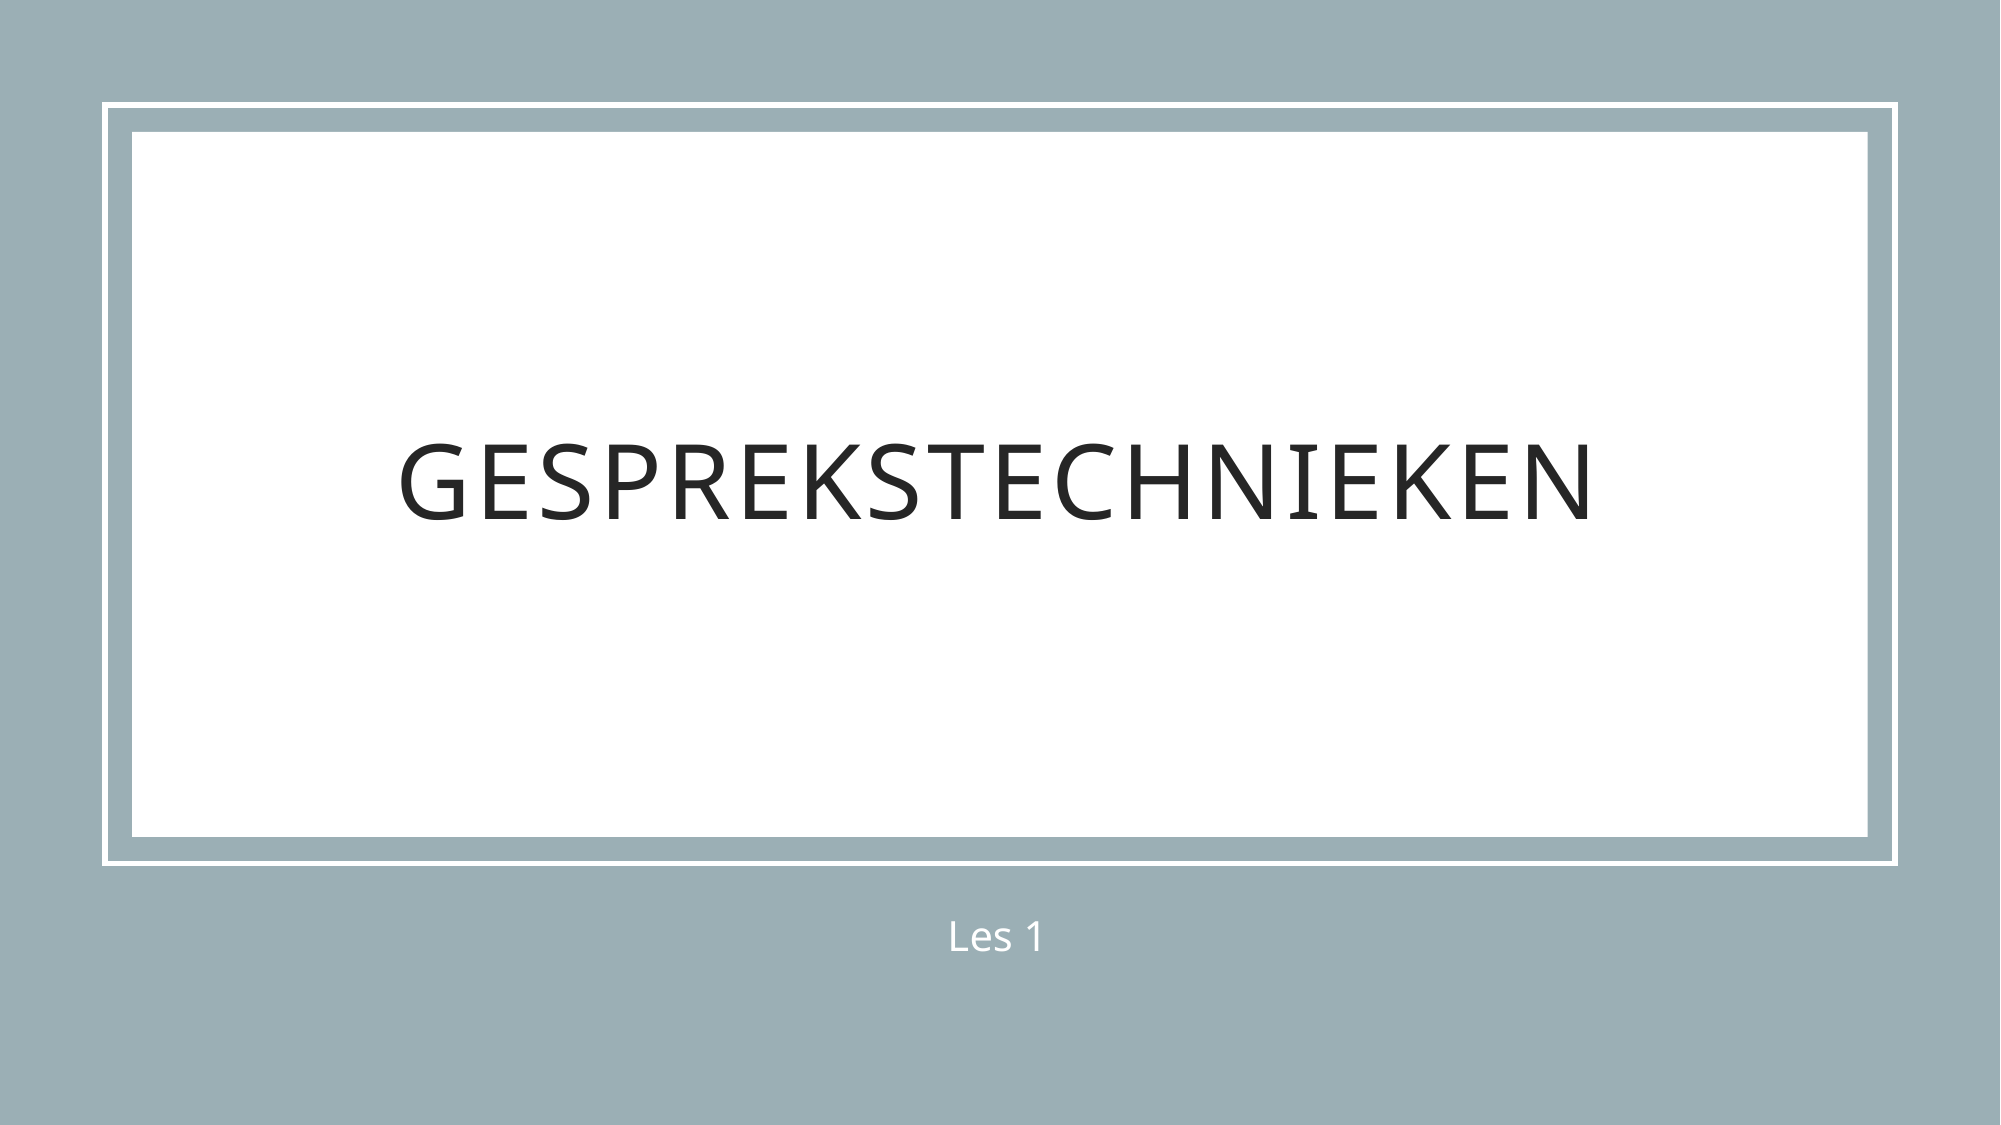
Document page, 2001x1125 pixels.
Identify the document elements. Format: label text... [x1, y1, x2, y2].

title Gesprekstechnieken [204, 208, 1791, 762]
subtitle Les 1 [207, 902, 1789, 982]
text_box [104, 104, 1896, 865]
text_box [131, 131, 1869, 838]
